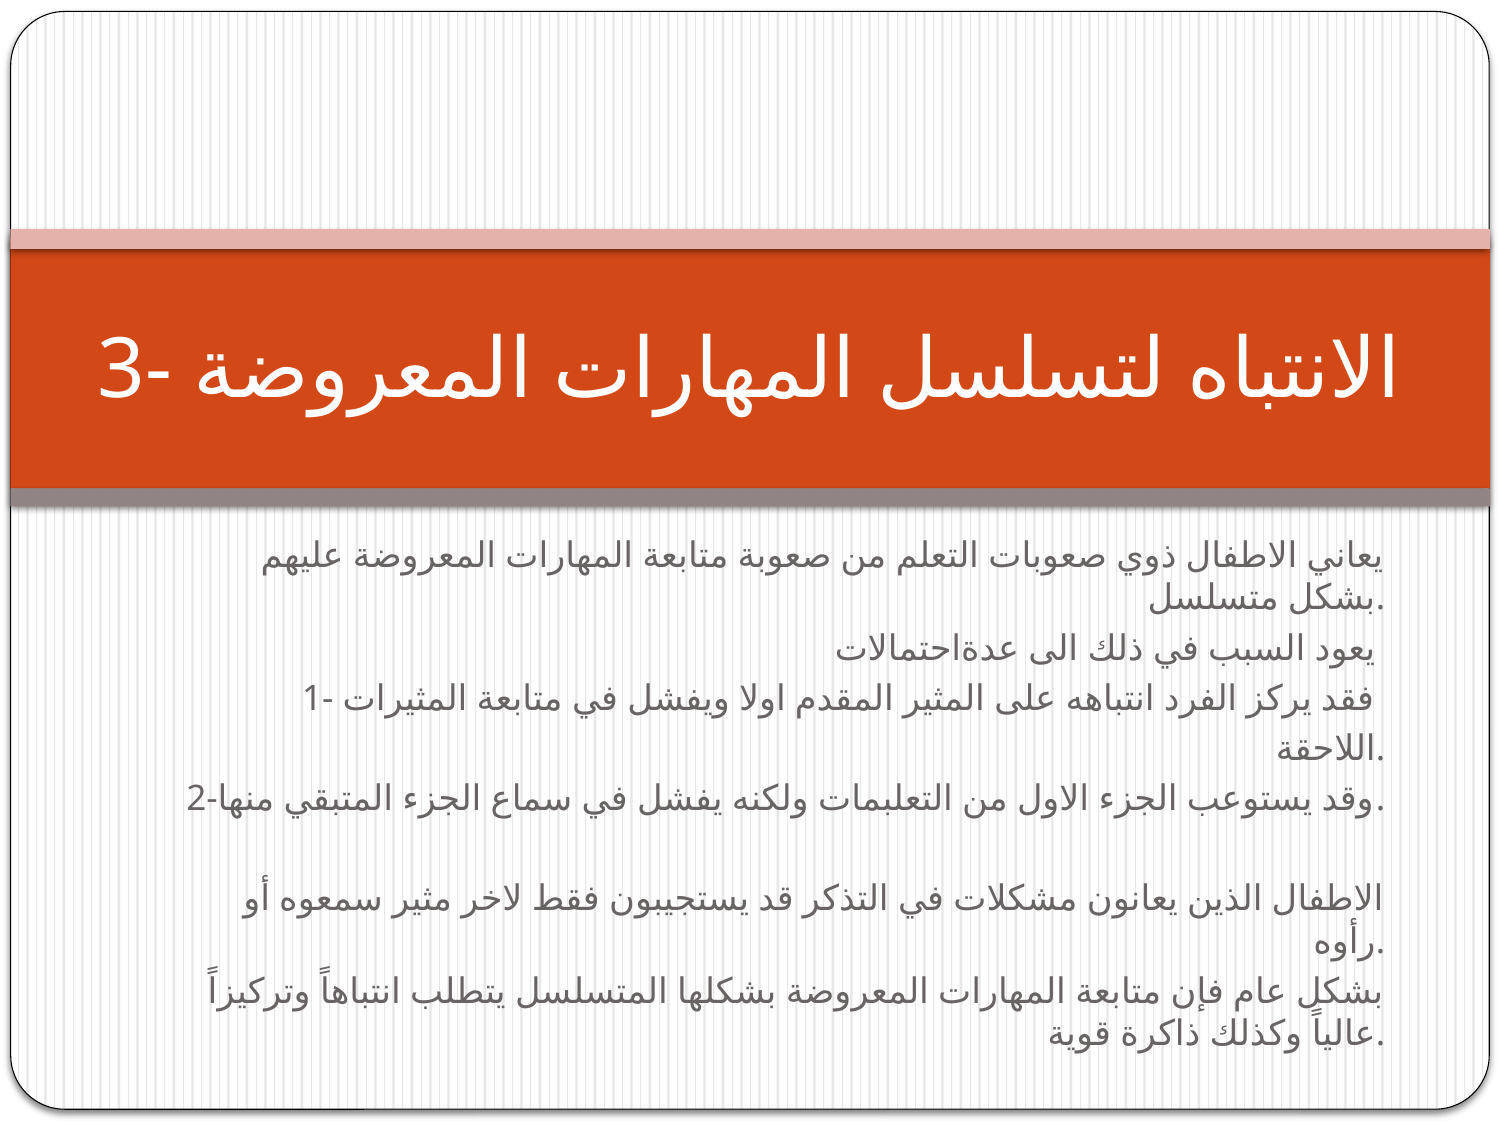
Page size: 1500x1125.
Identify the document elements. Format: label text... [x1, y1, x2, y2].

subtitle يعاني الاطفال ذوي صعوبات التعلم من صعوبة متابعة المهارات المعروضة عليهم بشكل متسلسل. يعود السبب في ذلك الى عدةاحتمالات 1- فقد يركز الفرد انتباهه على المثير المقدم اولا ويفشل في متابعة المثيرات اللاحقة. 2-وقد يستوعب الجزء الاول من التعلبمات ولكنه يفشل في سماع الجزء المتبقي منها. الاطفال الذين يعانون مشكلات في التذكر قد يستجيبون فقط لاخر مثير سمعوه أو رأوه. بشكل عام فإن متابعة المهارات المعروضة بشكلها المتسلسل يتطلب انتباهاً وتركيزاً عالياً وكذلك ذاكرة قوية. [150, 525, 1400, 1063]
title 3- الانتباه لتسلسل المهارات المعروضة [75, 247, 1425, 489]
